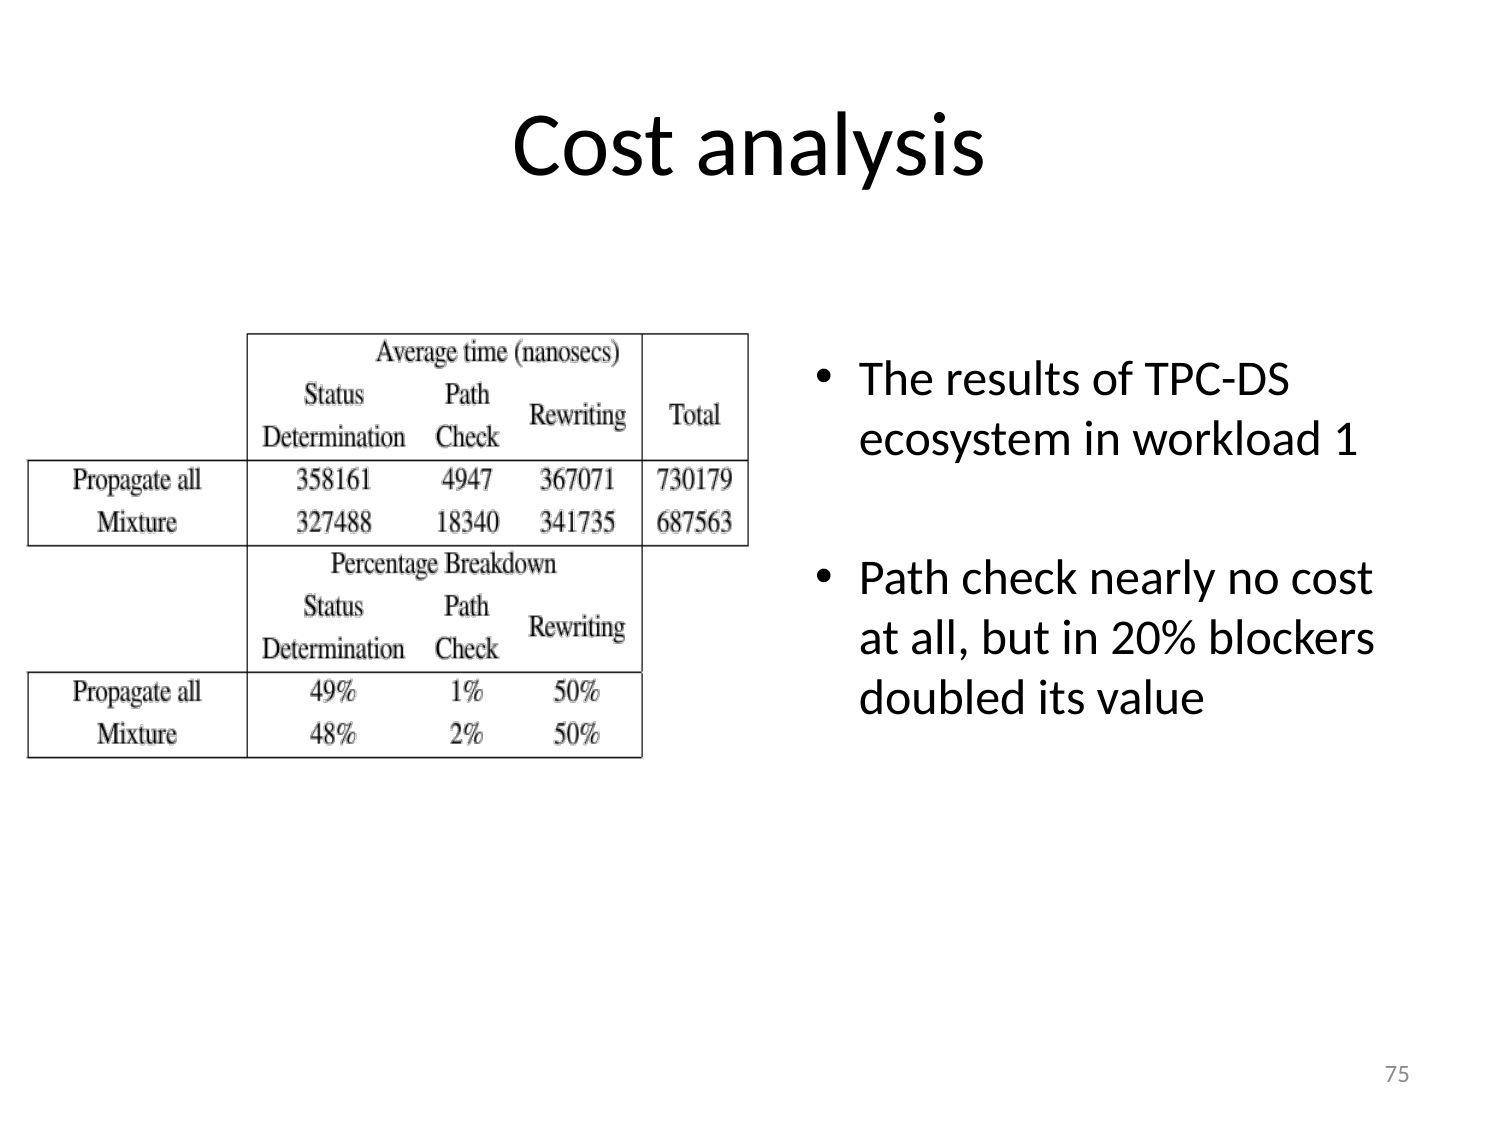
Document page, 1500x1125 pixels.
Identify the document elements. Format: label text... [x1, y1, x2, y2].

picture [24, 328, 751, 763]
list The results of TPC-DS ecosystem in workload 1 Path check nearly no cost at all, but in 20% blockers doubled its value [800, 337, 1413, 863]
title Cost analysis [75, 45, 1425, 233]
slide_number 75 [1074, 1042, 1425, 1103]
